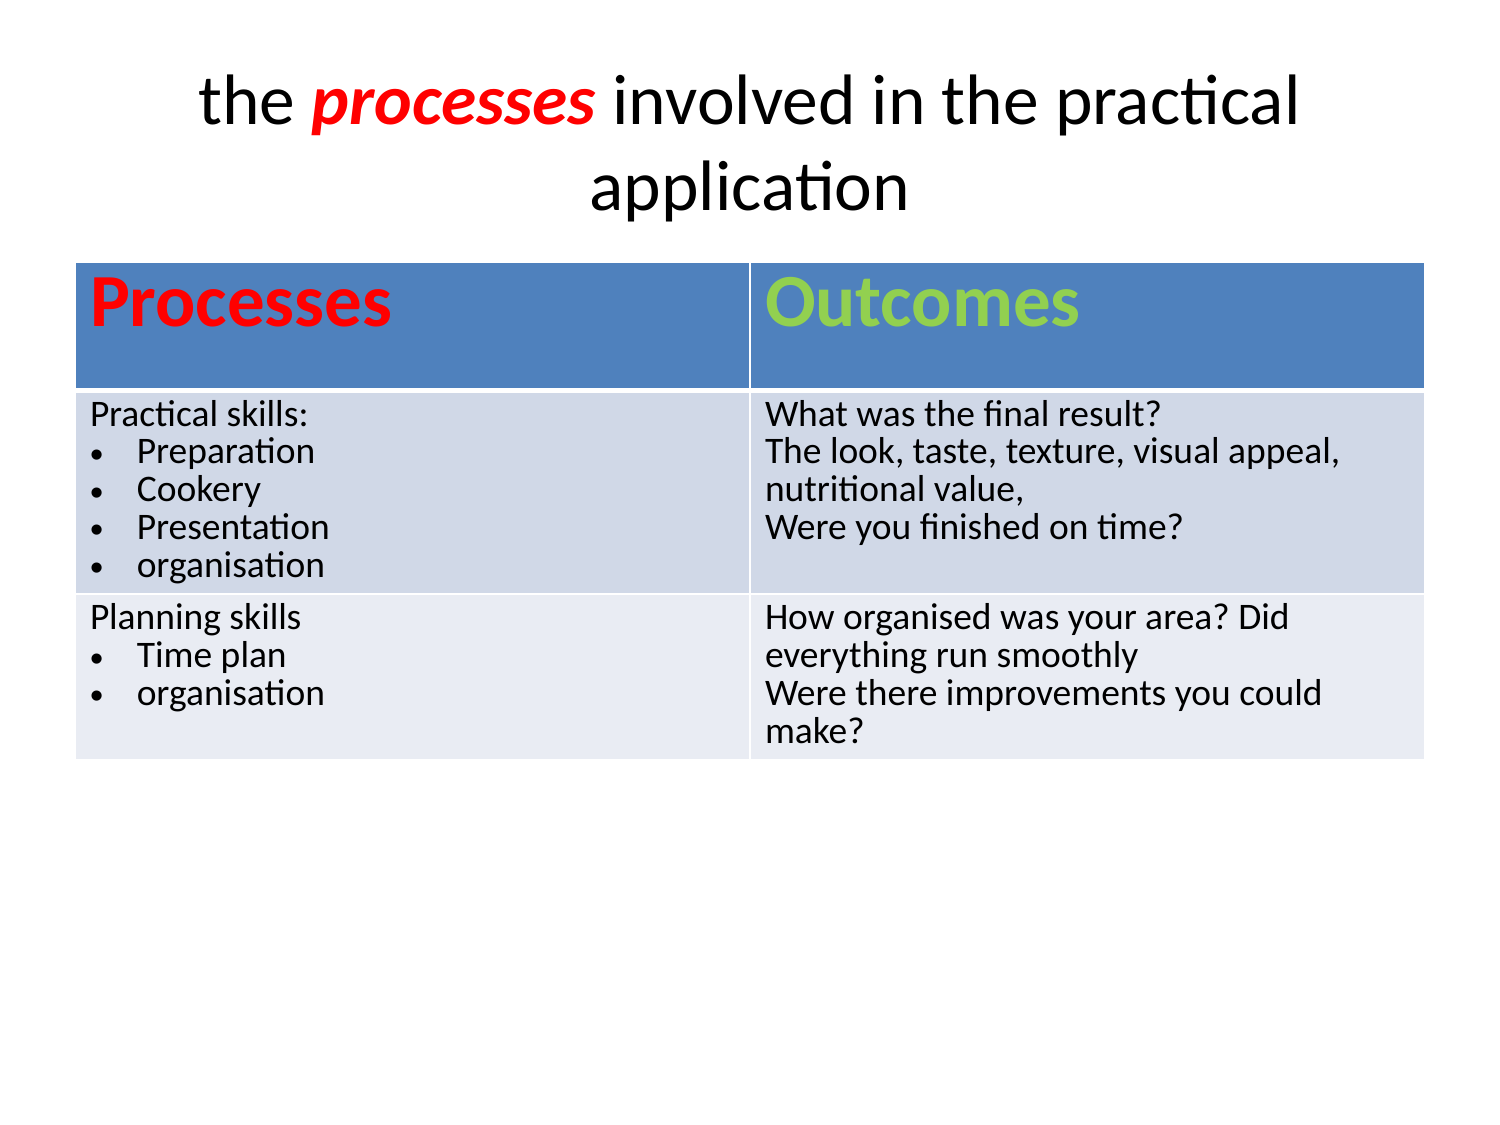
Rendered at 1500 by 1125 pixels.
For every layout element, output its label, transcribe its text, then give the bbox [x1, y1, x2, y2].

table_cell What was the final result? The look, taste, texture, visual appeal, nutritional value, Were you finished on time? [751, 393, 1424, 593]
table_cell Practical skills: Preparation Cookery Presentation organisation [76, 393, 749, 593]
title the processes involved in the practical application [75, 45, 1425, 233]
table_header Processes [76, 263, 749, 388]
table_cell Planning skills Time plan organisation [76, 595, 749, 759]
table_header Outcomes [751, 263, 1424, 388]
table_cell How organised was your area? Did everything run smoothly Were there improvements you could make? [751, 595, 1424, 759]
